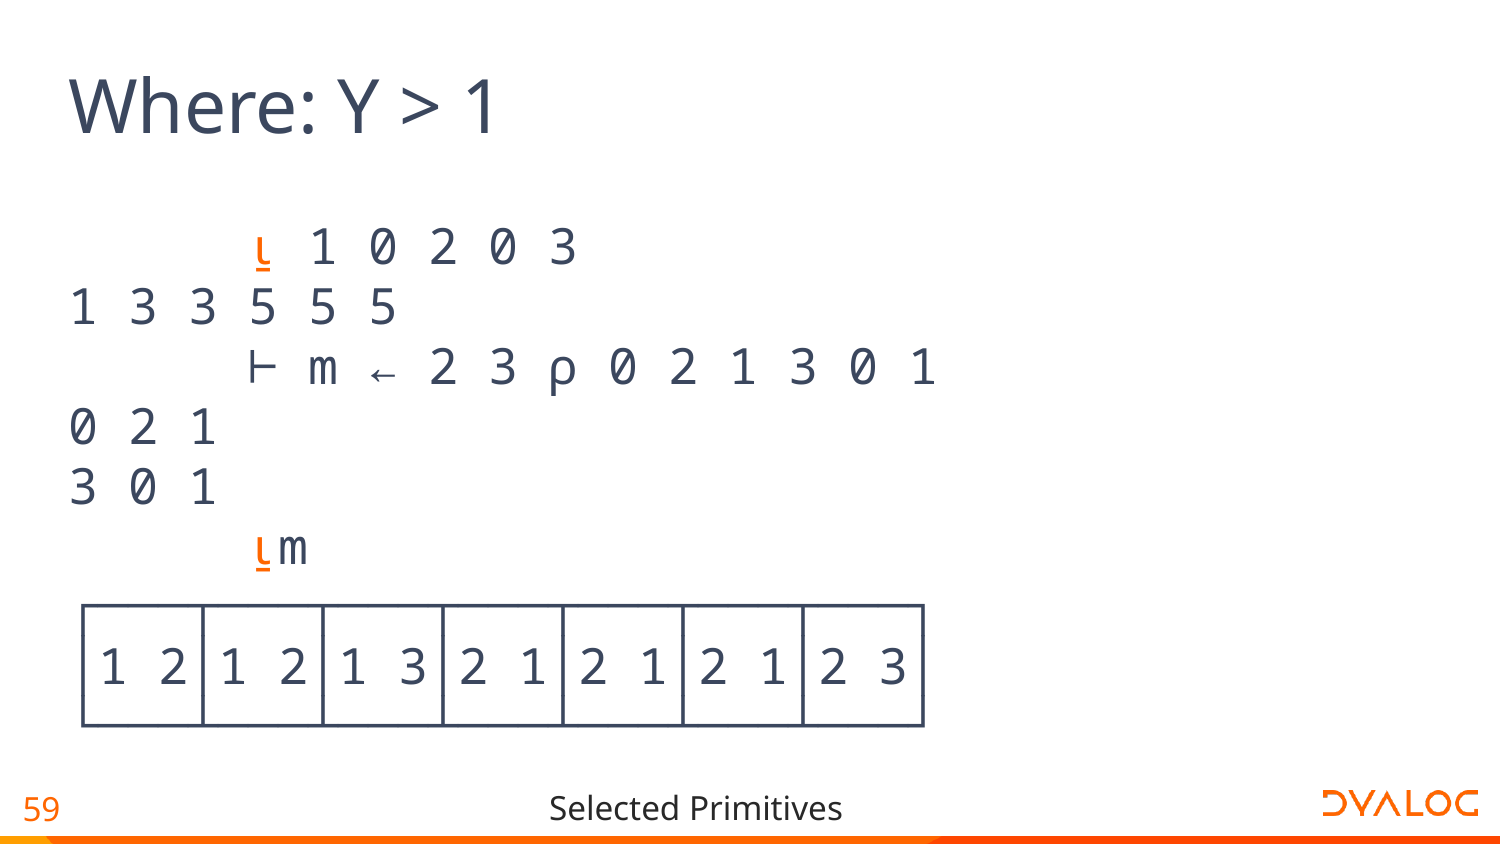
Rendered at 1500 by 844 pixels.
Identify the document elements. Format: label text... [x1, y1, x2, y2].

picture [1323, 790, 1478, 816]
title Where: Y > 1 [53, 43, 1453, 157]
picture [0, 836, 1500, 844]
list ⍸ 1 0 2 0 3 1 3 3 5 5 5 ⊢ m ← 2 3 ⍴ 0 2 1 3 0 1 0 2 1 3 0 1 ⍸m ┌───┬───┬───┬───┬───┬───┬───┐ │1 2│1 2│1 3│2 1│2 1│2 1│2 3│ └───┴───┴───┴───┴───┴───┴───┘ [53, 207, 1453, 740]
